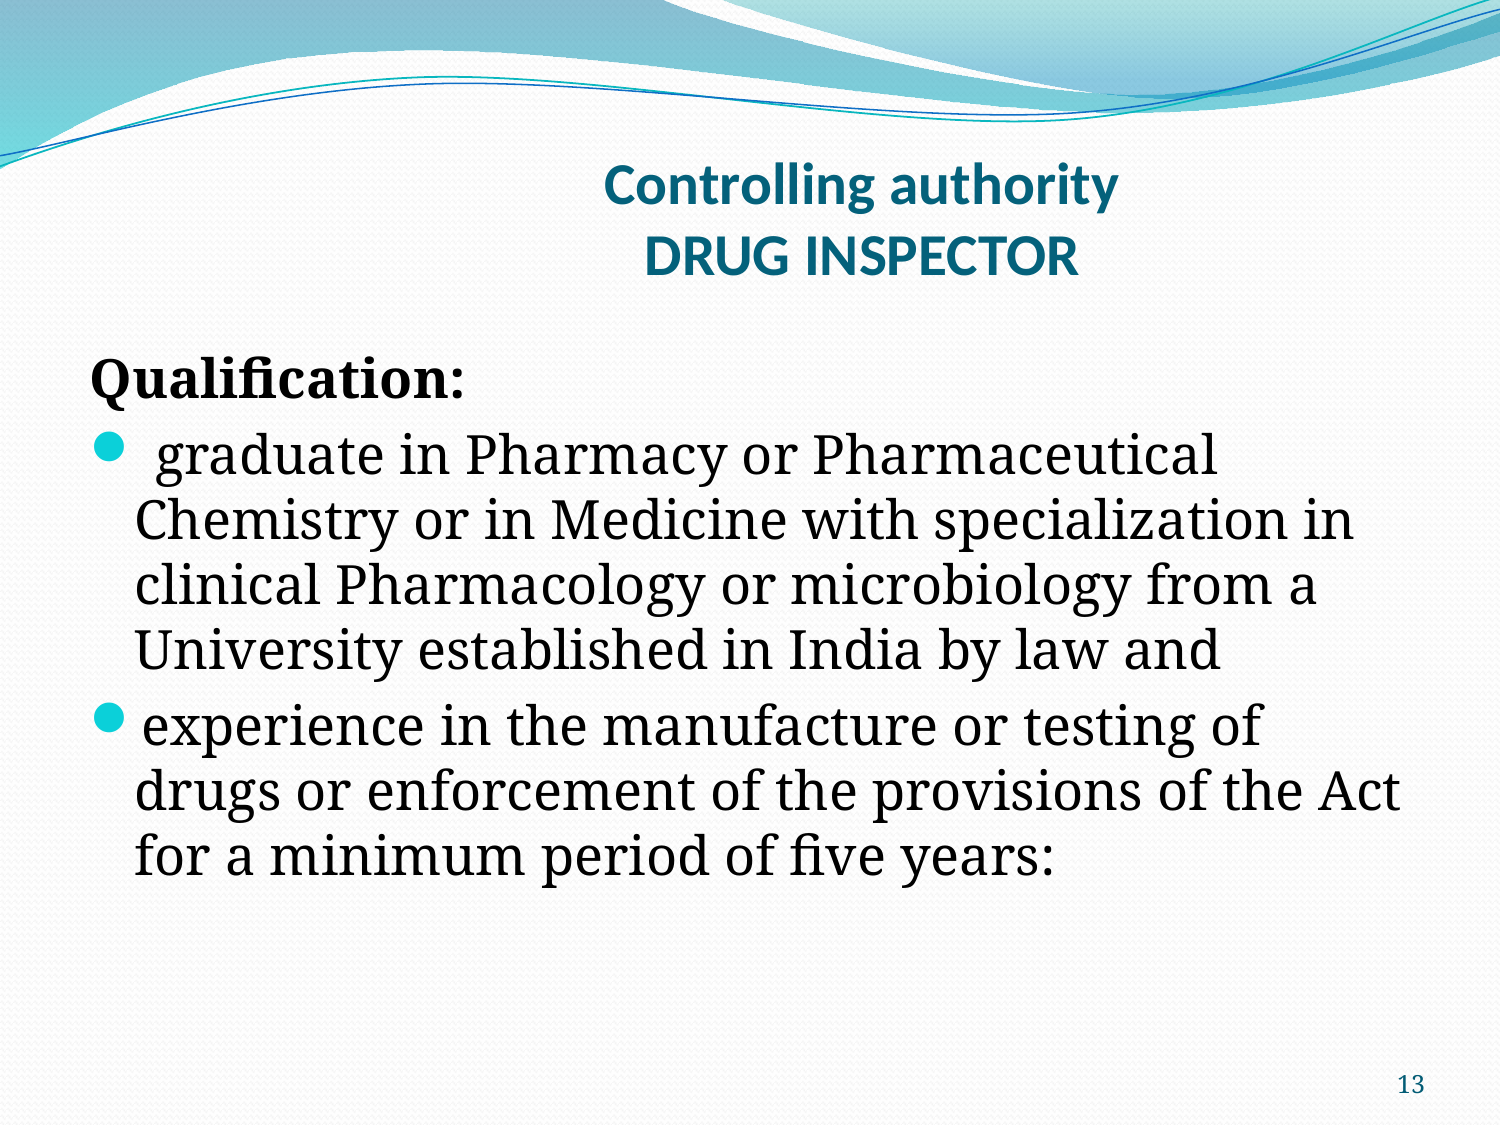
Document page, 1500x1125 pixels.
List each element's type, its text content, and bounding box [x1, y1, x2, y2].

title Controlling authority DRUG INSPECTOR [312, 137, 1413, 288]
slide_number 13 [1299, 1042, 1425, 1103]
list Qualification: graduate in Pharmacy or Pharmaceutical Chemistry or in Medicine with specialization in clinical Pharmacology or microbiology from a University established in India by law and experience in the manufacture or testing of drugs or enforcement of the provisions of the Act for a minimum period of five years: [75, 337, 1425, 1050]
